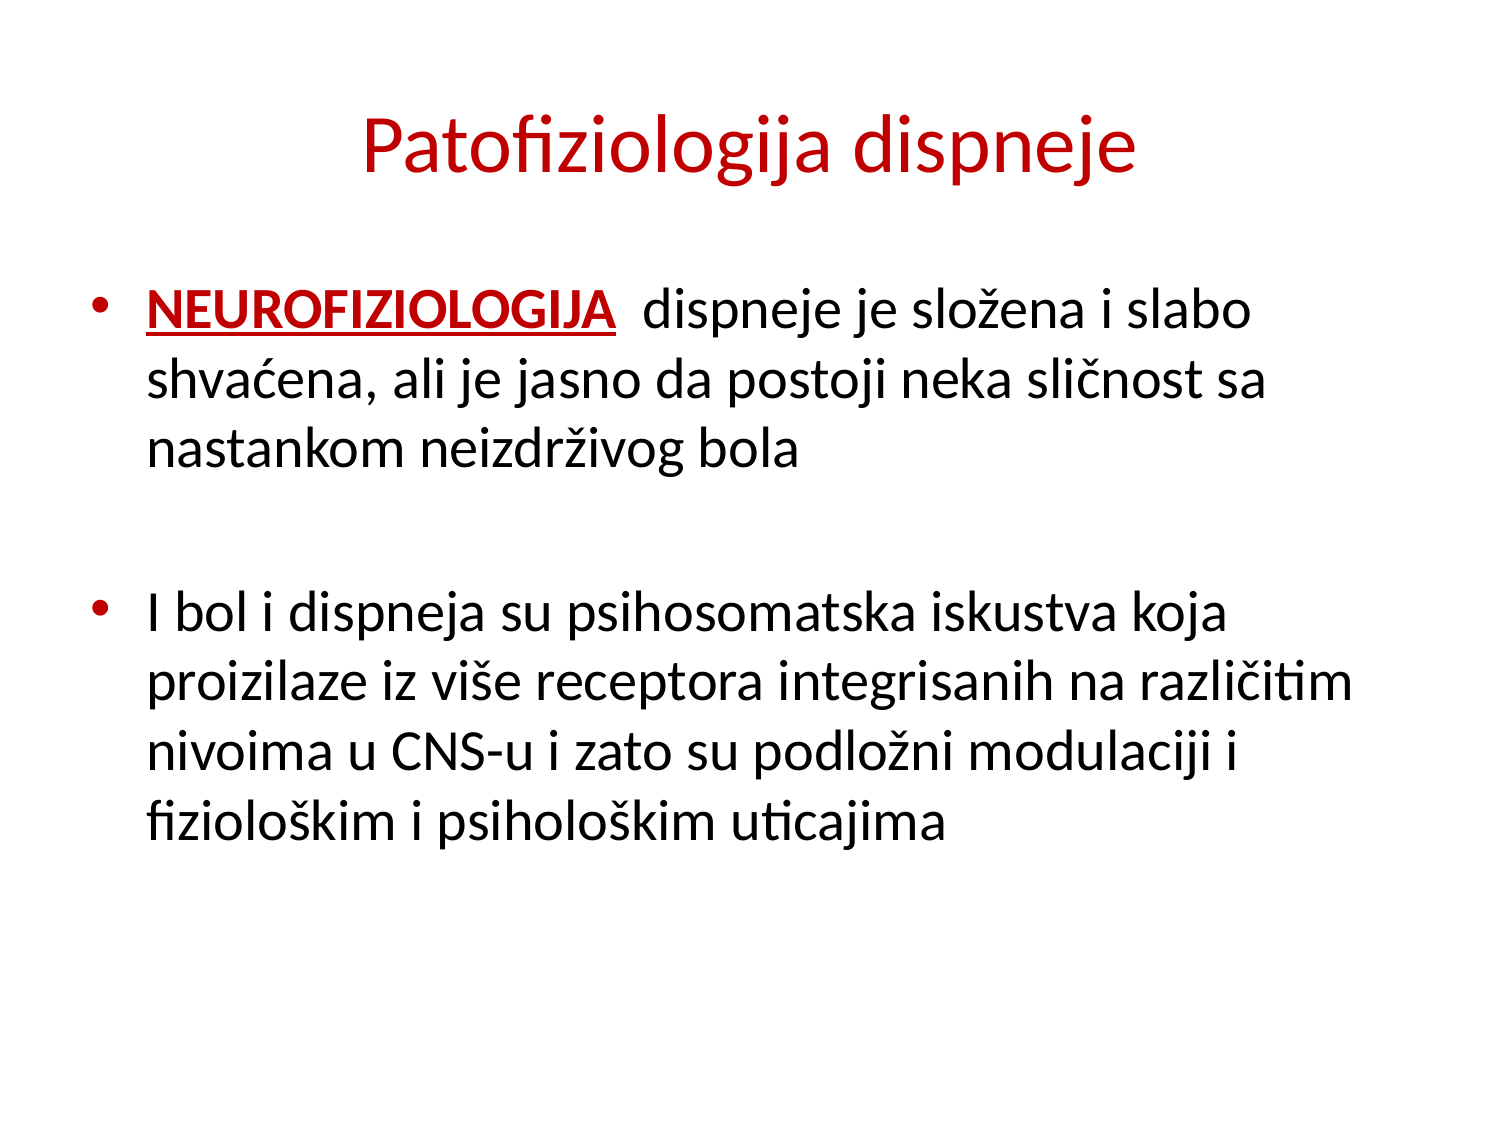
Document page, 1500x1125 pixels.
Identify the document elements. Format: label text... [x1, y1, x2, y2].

title Patofiziologija dispneje [75, 45, 1425, 233]
list NEUROFIZIOLOGIJA dispneje je složena i slabo shvaćena, ali je jasno da postoji neka sličnost sa nastankom neizdrživog bola I bol i dispneja su psihosomatska iskustva koja proizilaze iz više receptora integrisanih na različitim nivoima u CNS-u i zato su podložni modulaciji i fiziološkim i psihološkim uticajima [75, 262, 1425, 1005]
